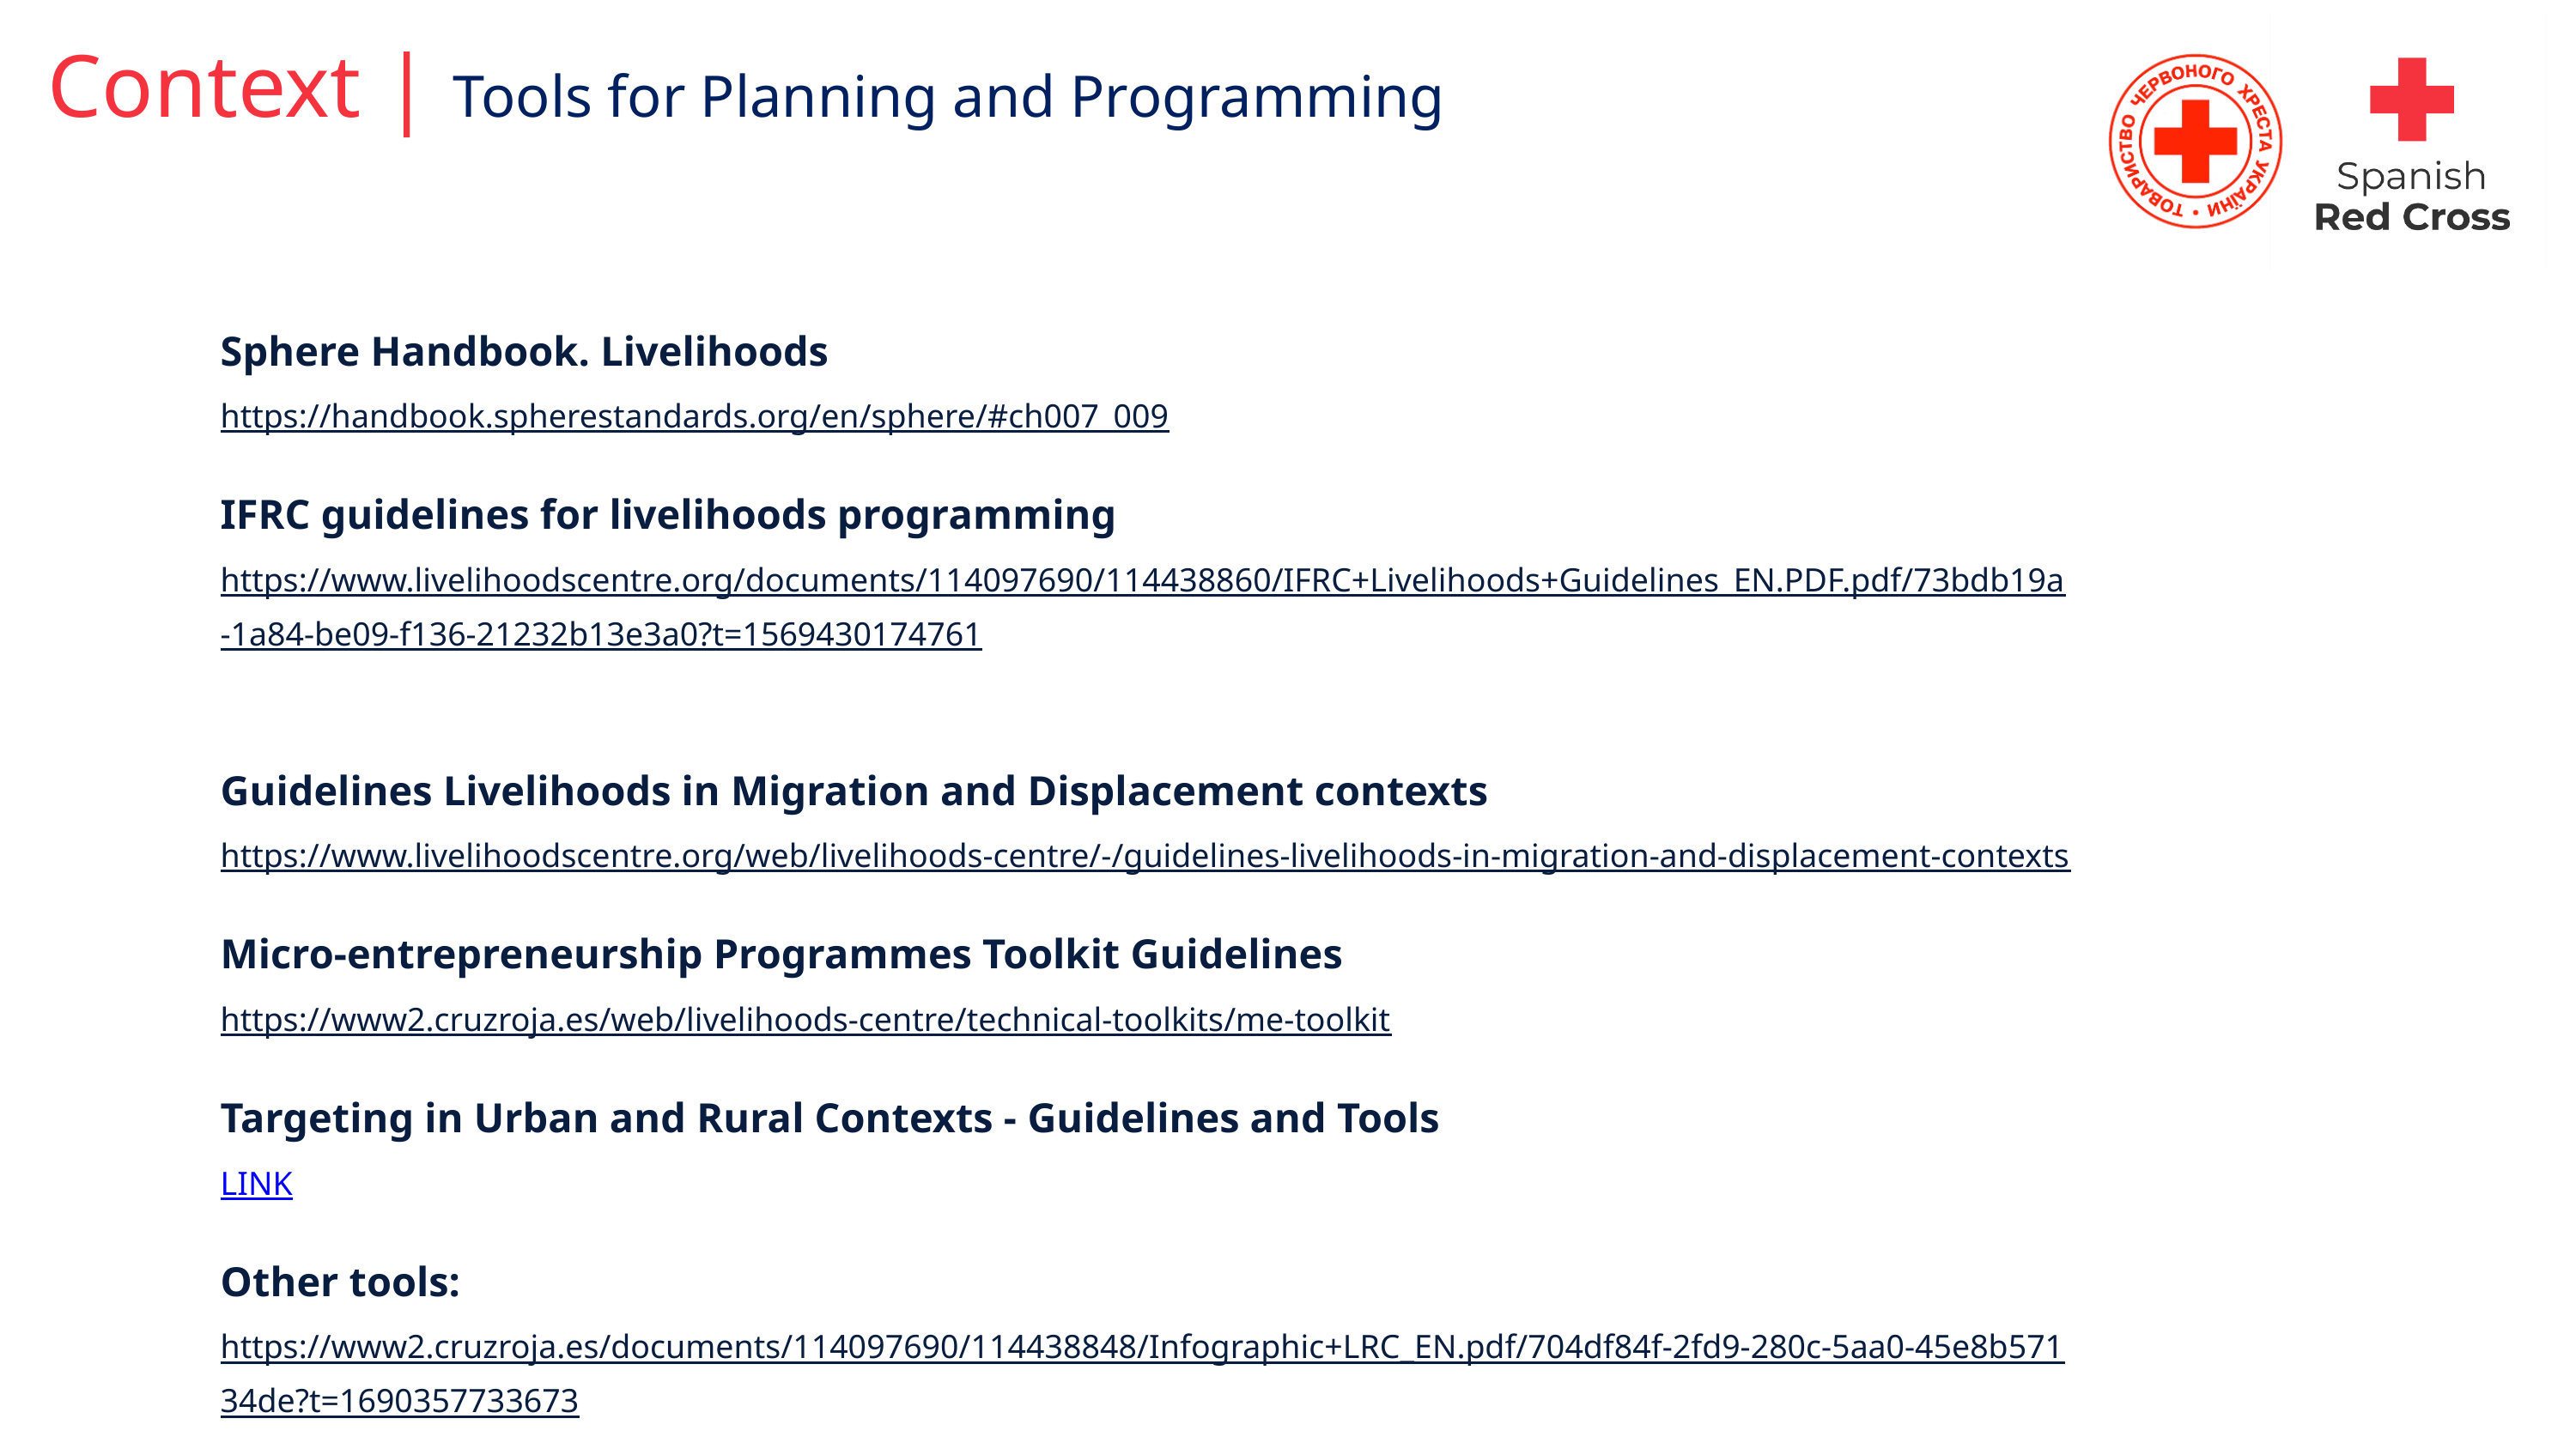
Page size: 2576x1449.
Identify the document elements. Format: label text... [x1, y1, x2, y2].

text_box Sphere Handbook. Livelihoods https://handbook.spherestandards.org/en/sphere/#ch007_009 IFRC guidelines for livelihoods programming https://www.livelihoodscentre.org/documents/114097690/114438860/IFRC+Livelihoods+Guidelines_EN.PDF.pdf/73bdb19a-1a84-be09-f136-21232b13e3a0?t=1569430174761 Guidelines Livelihoods in Migration and Displacement contexts https://www.livelihoodscentre.org/web/livelihoods-centre/-/guidelines-livelihoods-in-migration-and-displacement-contexts Micro-entrepreneurship Programmes Toolkit Guidelines https://www2.cruzroja.es/web/livelihoods-centre/technical-toolkits/me-toolkit Targeting in Urban and Rural Contexts - Guidelines and Tools LINK Other tools: https://www2.cruzroja.es/documents/114097690/114438848/Infographic+LRC_EN.pdf/704df84f-2fd9-280c-5aa0-45e8b57134de?t=1690357733673 [214, 294, 2081, 1381]
picture [2100, 3, 2547, 281]
text_box Context | Tools for Planning and Programming [41, 24, 1893, 141]
